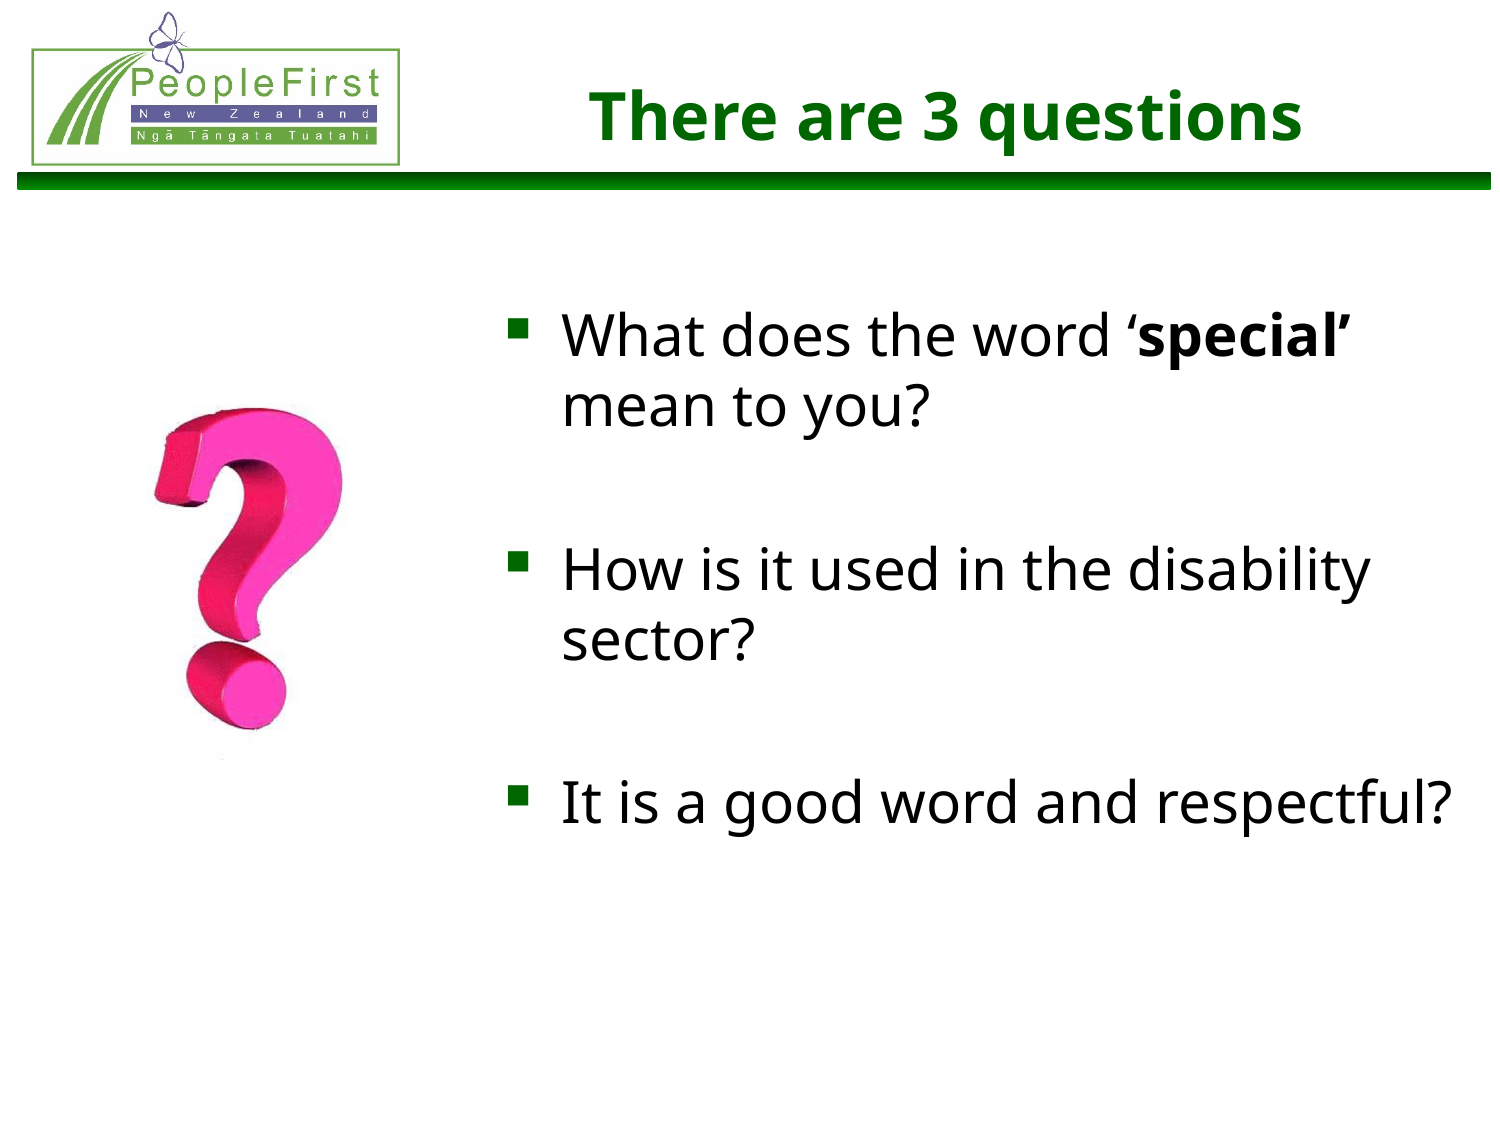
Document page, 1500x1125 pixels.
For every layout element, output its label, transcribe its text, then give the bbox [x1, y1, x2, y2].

picture [31, 11, 400, 166]
list What does the word ‘special’ mean to you? How is it used in the disability sector? It is a good word and respectful? [490, 290, 1469, 1006]
picture [52, 373, 439, 760]
title There are 3 questions [419, 66, 1491, 145]
